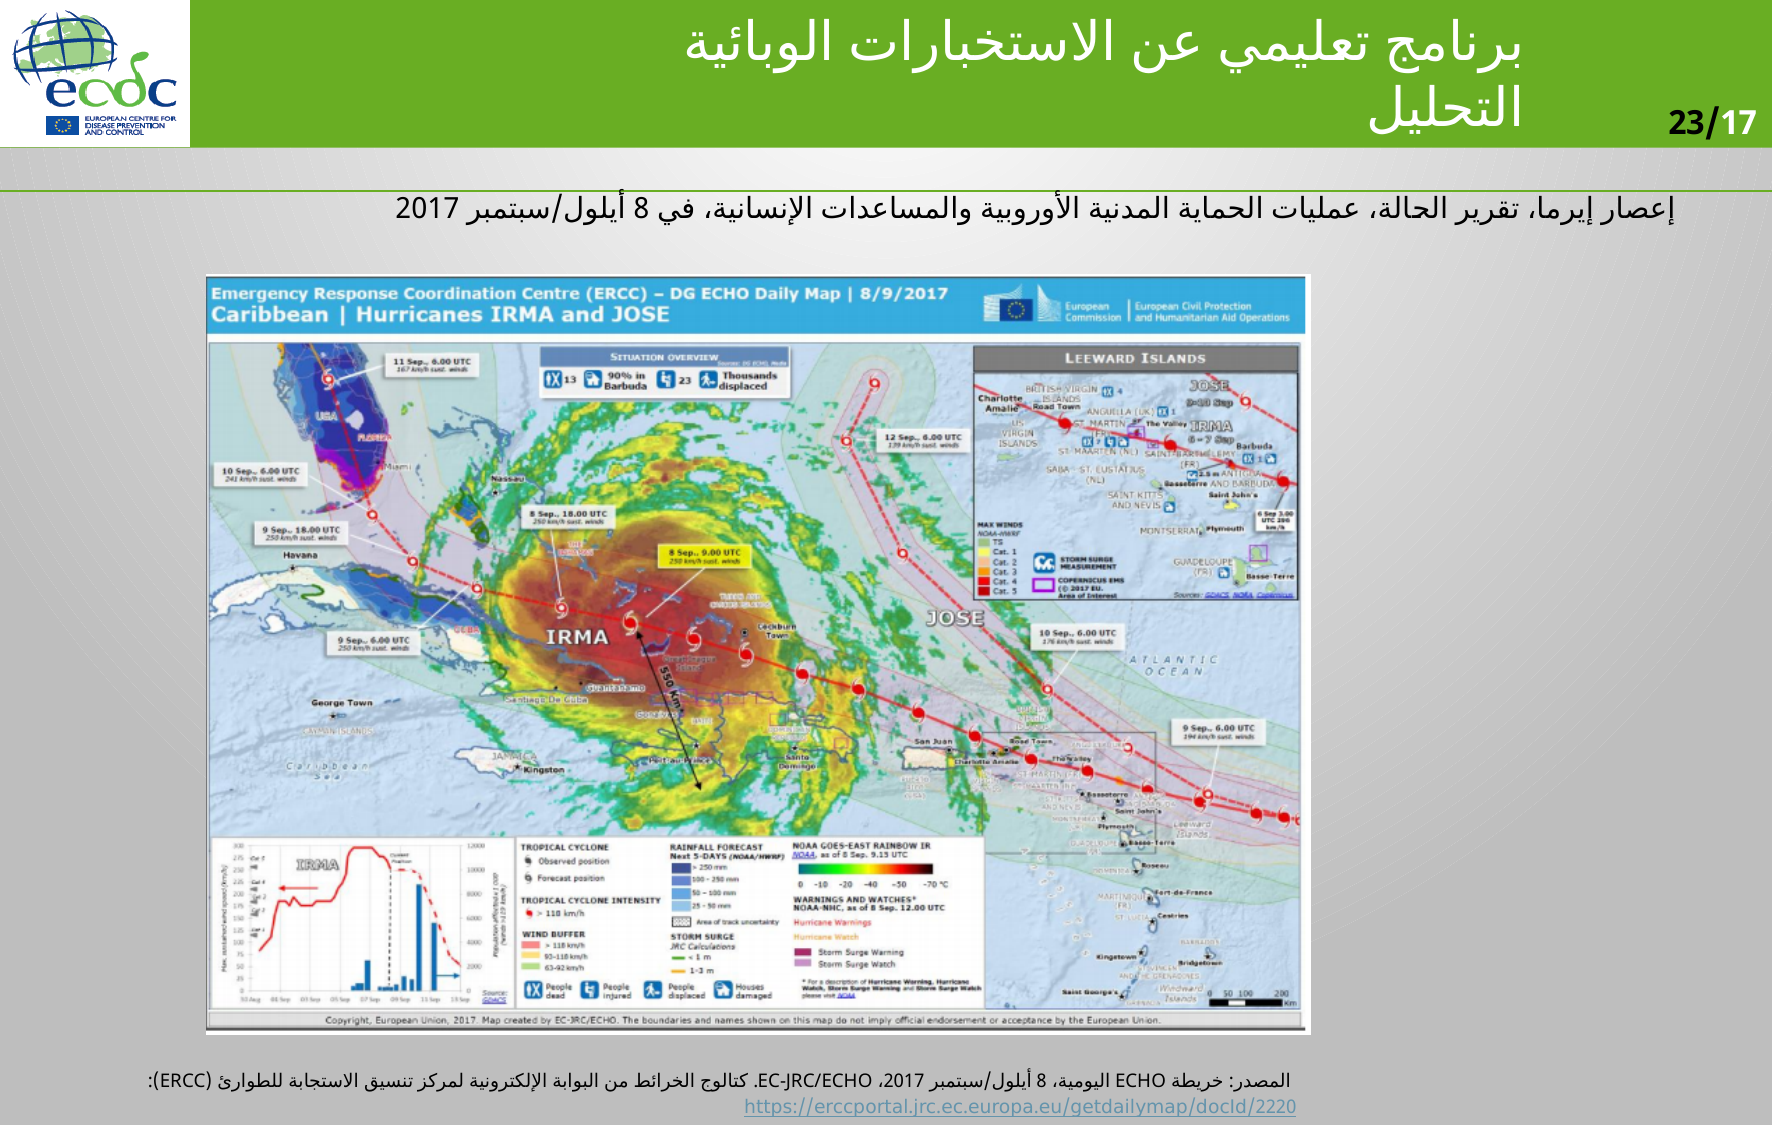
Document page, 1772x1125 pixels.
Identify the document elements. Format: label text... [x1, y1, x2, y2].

text_box المصدر: خريطة ECHO اليومية، 8 أيلول/سبتمبر 2017، EC-JRC/ECHO. كتالوج الخرائط من البوابة الإلكترونية لمركز تنسيق الاستجابة للطوارئ (ERCC): https://erccportal.jrc.ec.europa.eu/getdailymap/docId/2220 [114, 1064, 1311, 1125]
text_box إعصار إيرما، تقرير الحالة، عمليات الحماية المدنية الأوروبية والمساعدات الإنسانية، في 8 أيلول/سبتمبر 2017 [0, 185, 1691, 233]
picture [0, 0, 190, 147]
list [206, 274, 1311, 1035]
